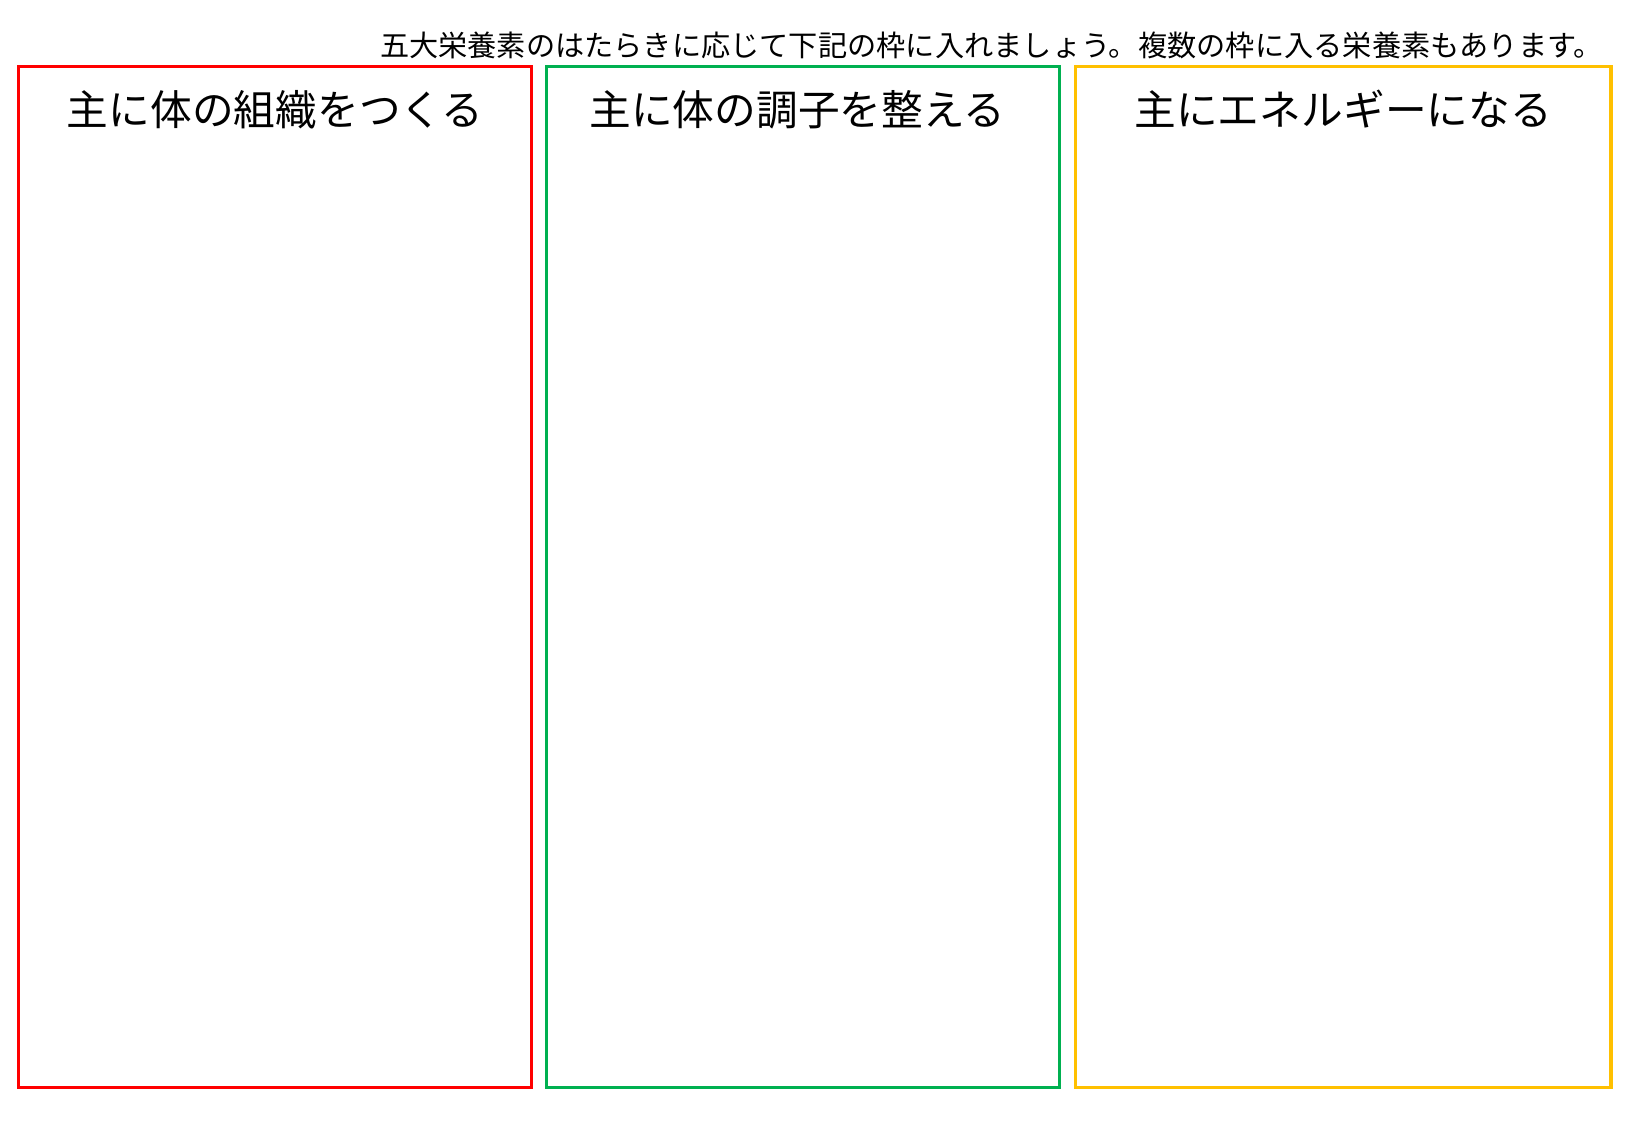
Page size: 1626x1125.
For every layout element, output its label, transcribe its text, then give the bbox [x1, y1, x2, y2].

text_box 主に体の調子を整える [539, 79, 1056, 160]
text_box [545, 79, 1061, 1089]
text_box 主にエネルギーになる [1085, 79, 1601, 160]
text_box 主に体の組織をつくる [17, 58, 533, 160]
text_box [17, 160, 533, 1089]
text_box [1074, 79, 1613, 1089]
text_box 五大栄養素のはたらきに応じて下記の枠に入れましょう。複数の枠に入る栄養素もあります。 [205, 10, 1620, 79]
